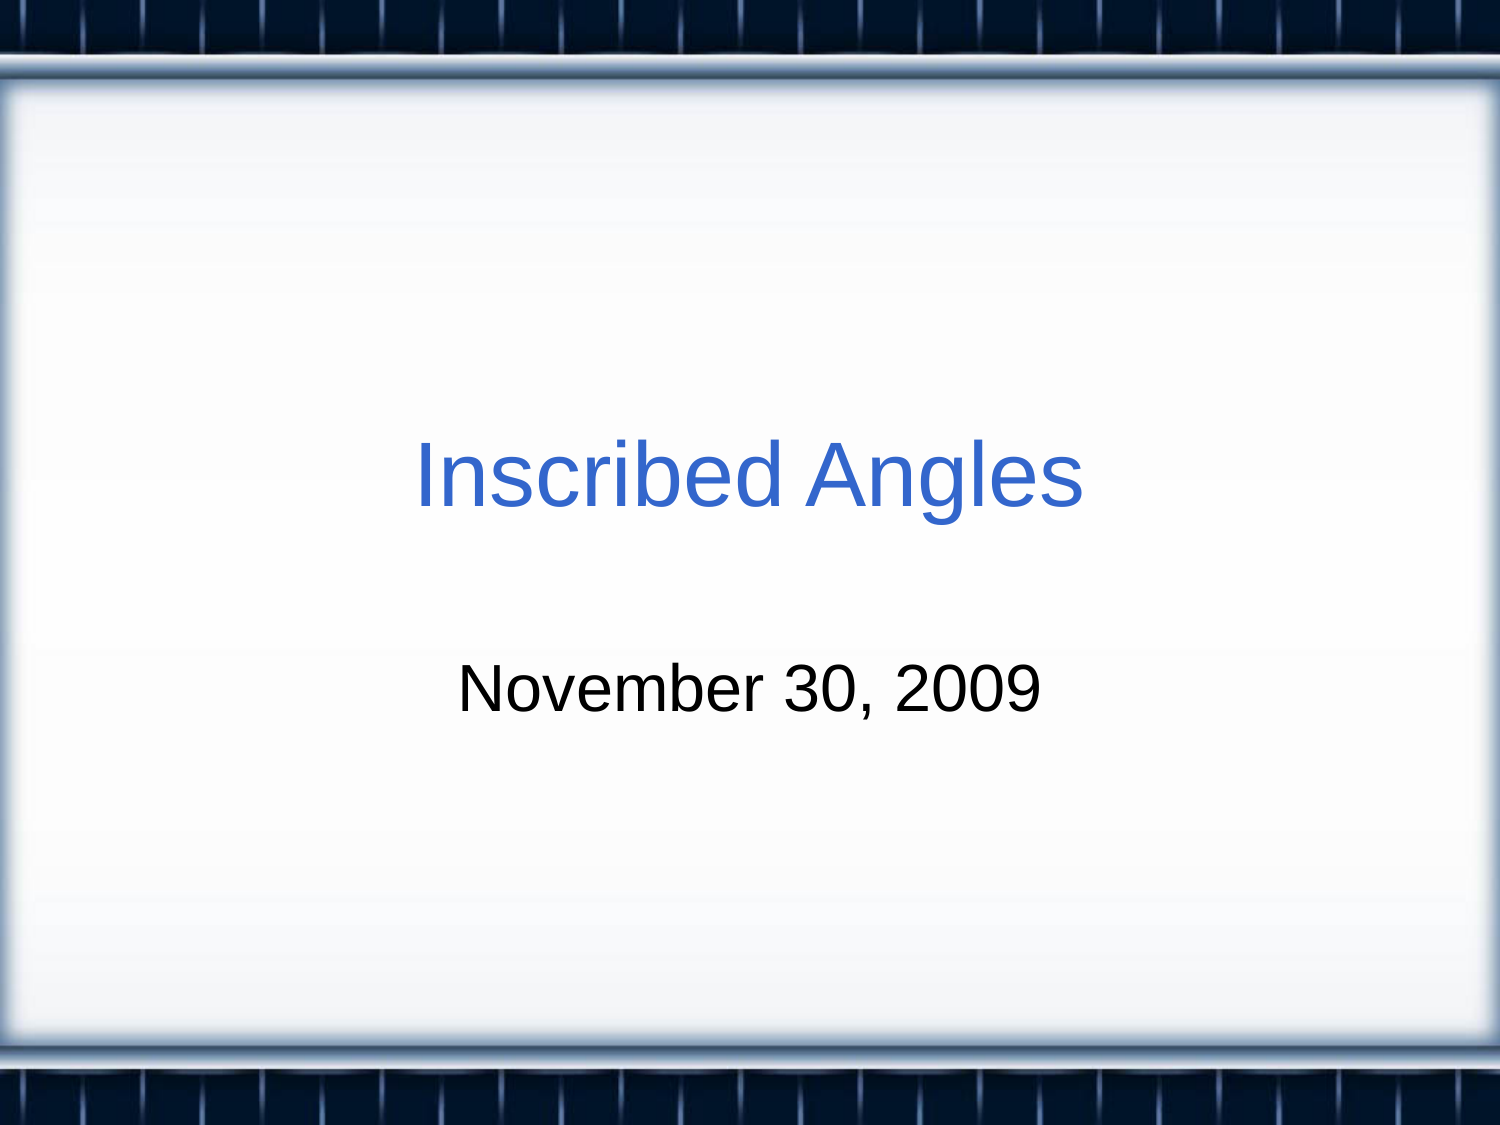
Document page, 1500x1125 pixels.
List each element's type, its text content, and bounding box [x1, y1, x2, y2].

subtitle November 30, 2009 [224, 637, 1276, 926]
picture [0, 0, 1500, 1125]
title Inscribed Angles [112, 349, 1388, 591]
